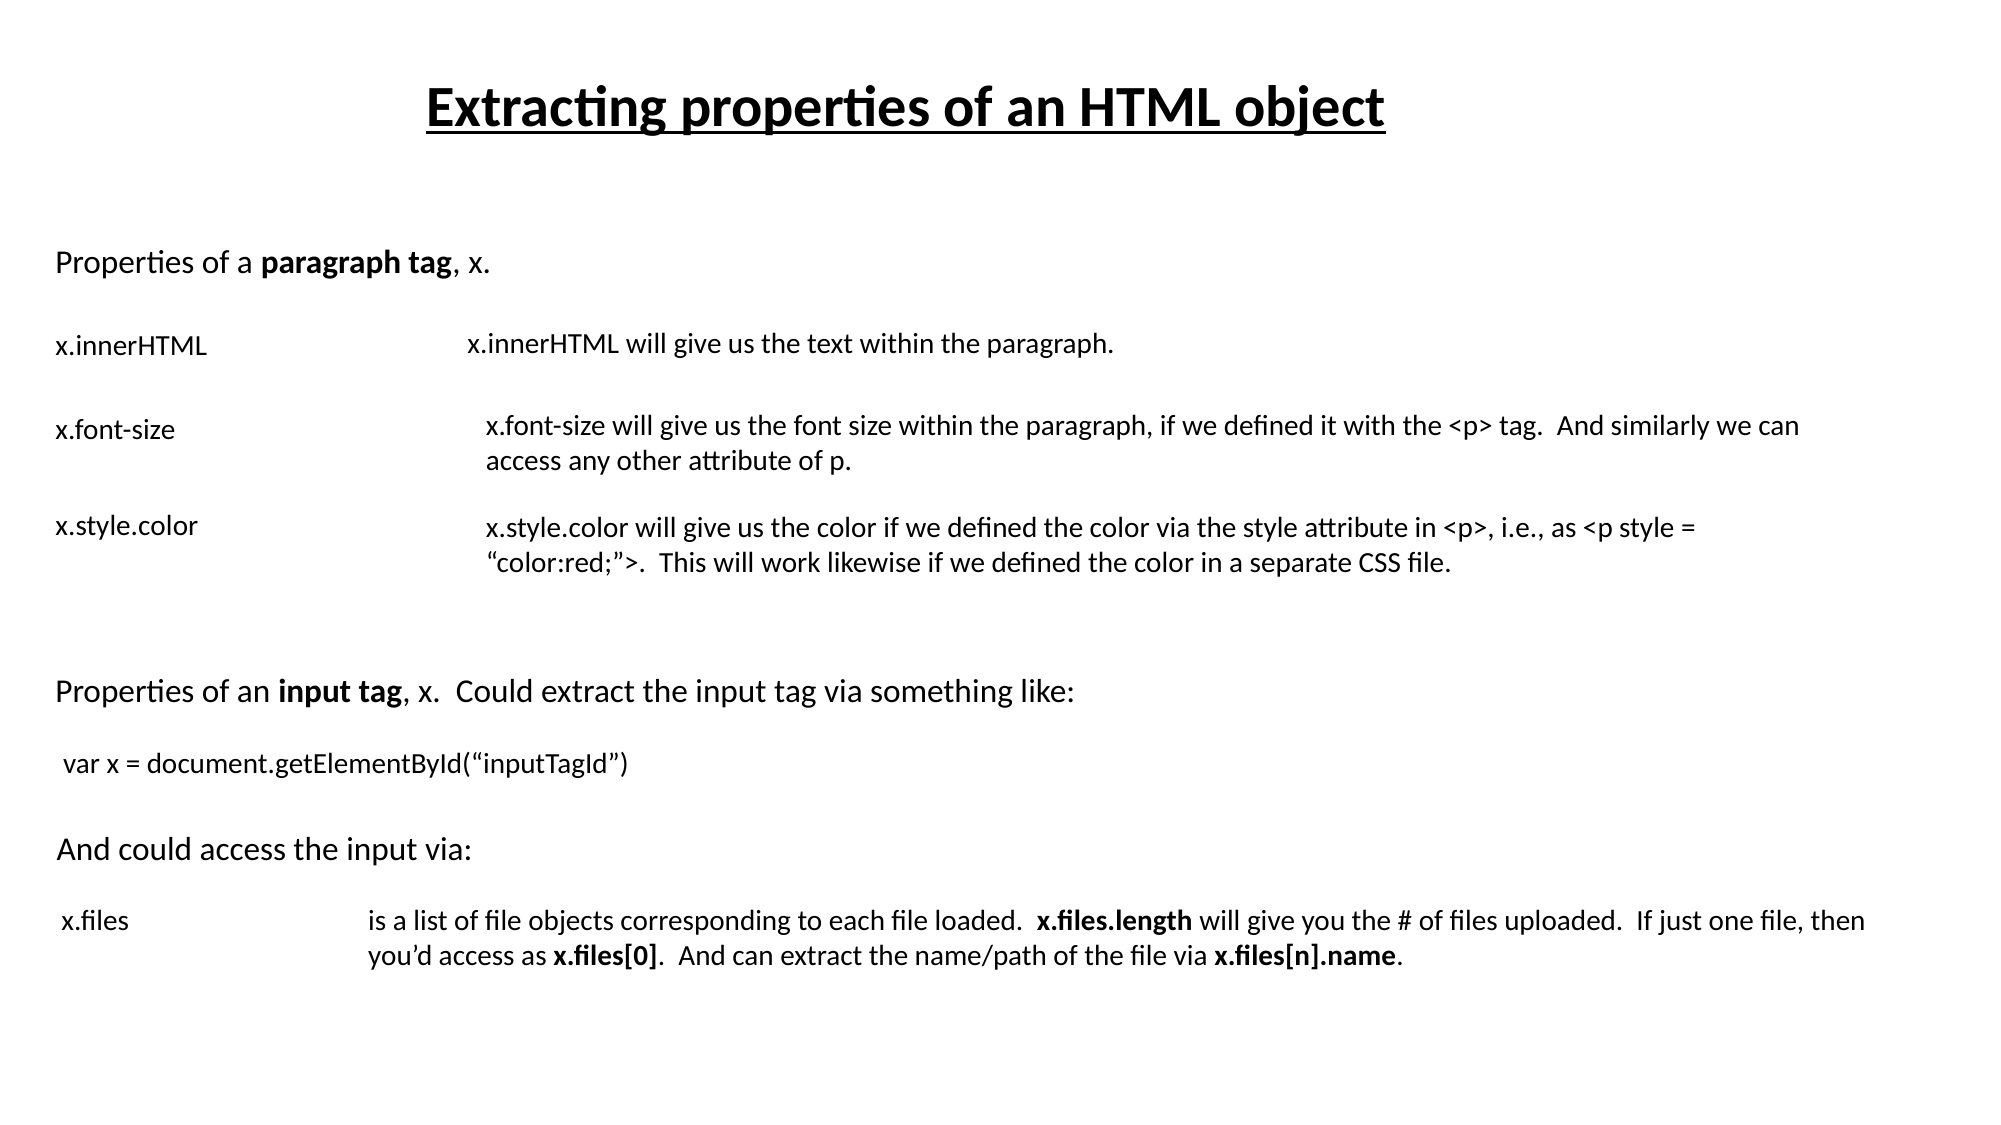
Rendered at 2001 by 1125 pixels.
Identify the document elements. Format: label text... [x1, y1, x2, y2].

text_box Properties of a paragraph tag, x. [40, 232, 870, 288]
text_box x.style.color will give us the color if we defined the color via the style attribute in <p>, i.e., as <p style = “color:red;”>. This will work likewise if we defined the color in a separate CSS file. [471, 500, 1787, 586]
text_box Extracting properties of an HTML object [411, 61, 1564, 146]
text_box x.files [46, 894, 196, 944]
text_box And could access the input via: [41, 819, 567, 875]
text_box Properties of an input tag, x. Could extract the input tag via something like: [40, 662, 1224, 717]
text_box x.innerHTML [40, 318, 305, 369]
text_box x.font-size will give us the font size within the paragraph, if we defined it with the <p> tag. And similarly we can access any other attribute of p. [471, 399, 1889, 484]
text_box is a list of file objects corresponding to each file loaded. x.files.length will give you the # of files uploaded. If just one file, then you’d access as x.files[0]. And can extract the name/path of the file via x.files[n].name. [353, 894, 1923, 979]
text_box x.font-size [40, 403, 263, 453]
text_box var x = document.getElementById(“inputTagId”) [48, 737, 778, 787]
text_box x.innerHTML will give us the text within the paragraph. [452, 317, 1708, 368]
text_box x.style.color [40, 499, 235, 549]
